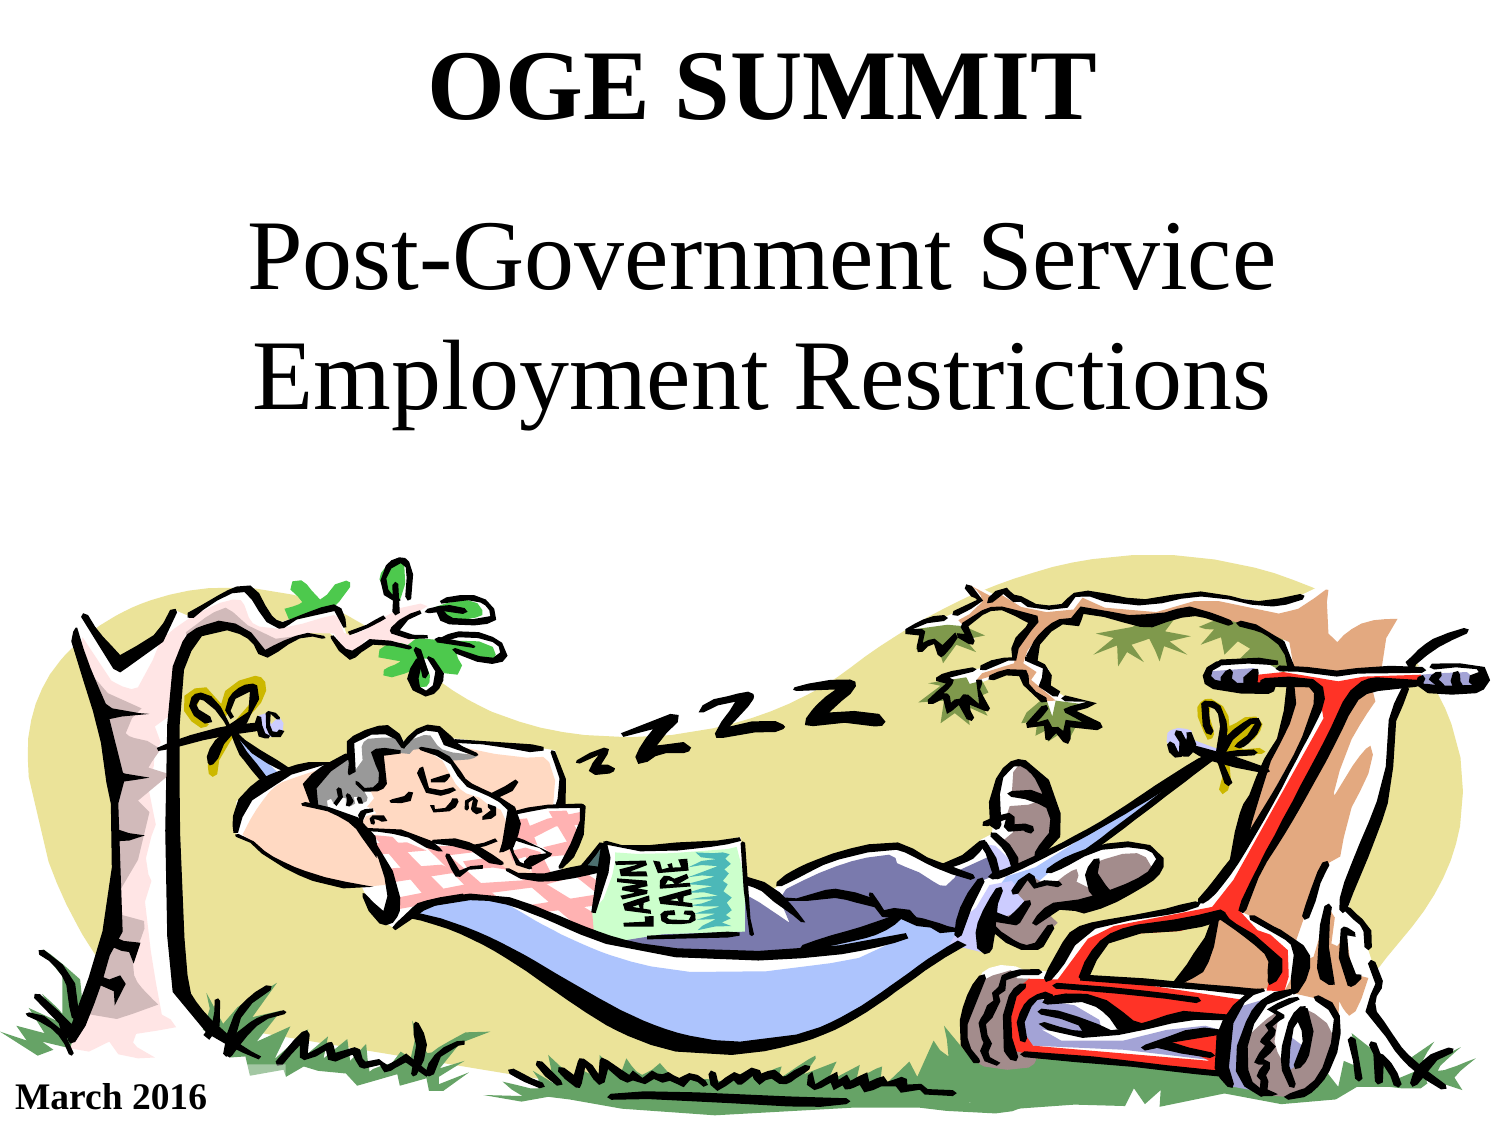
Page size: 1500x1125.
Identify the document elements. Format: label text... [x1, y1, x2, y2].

text_box OGE SUMMIT Post-Government Service Employment Restrictions [124, 12, 1400, 438]
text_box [0, 547, 1500, 1123]
